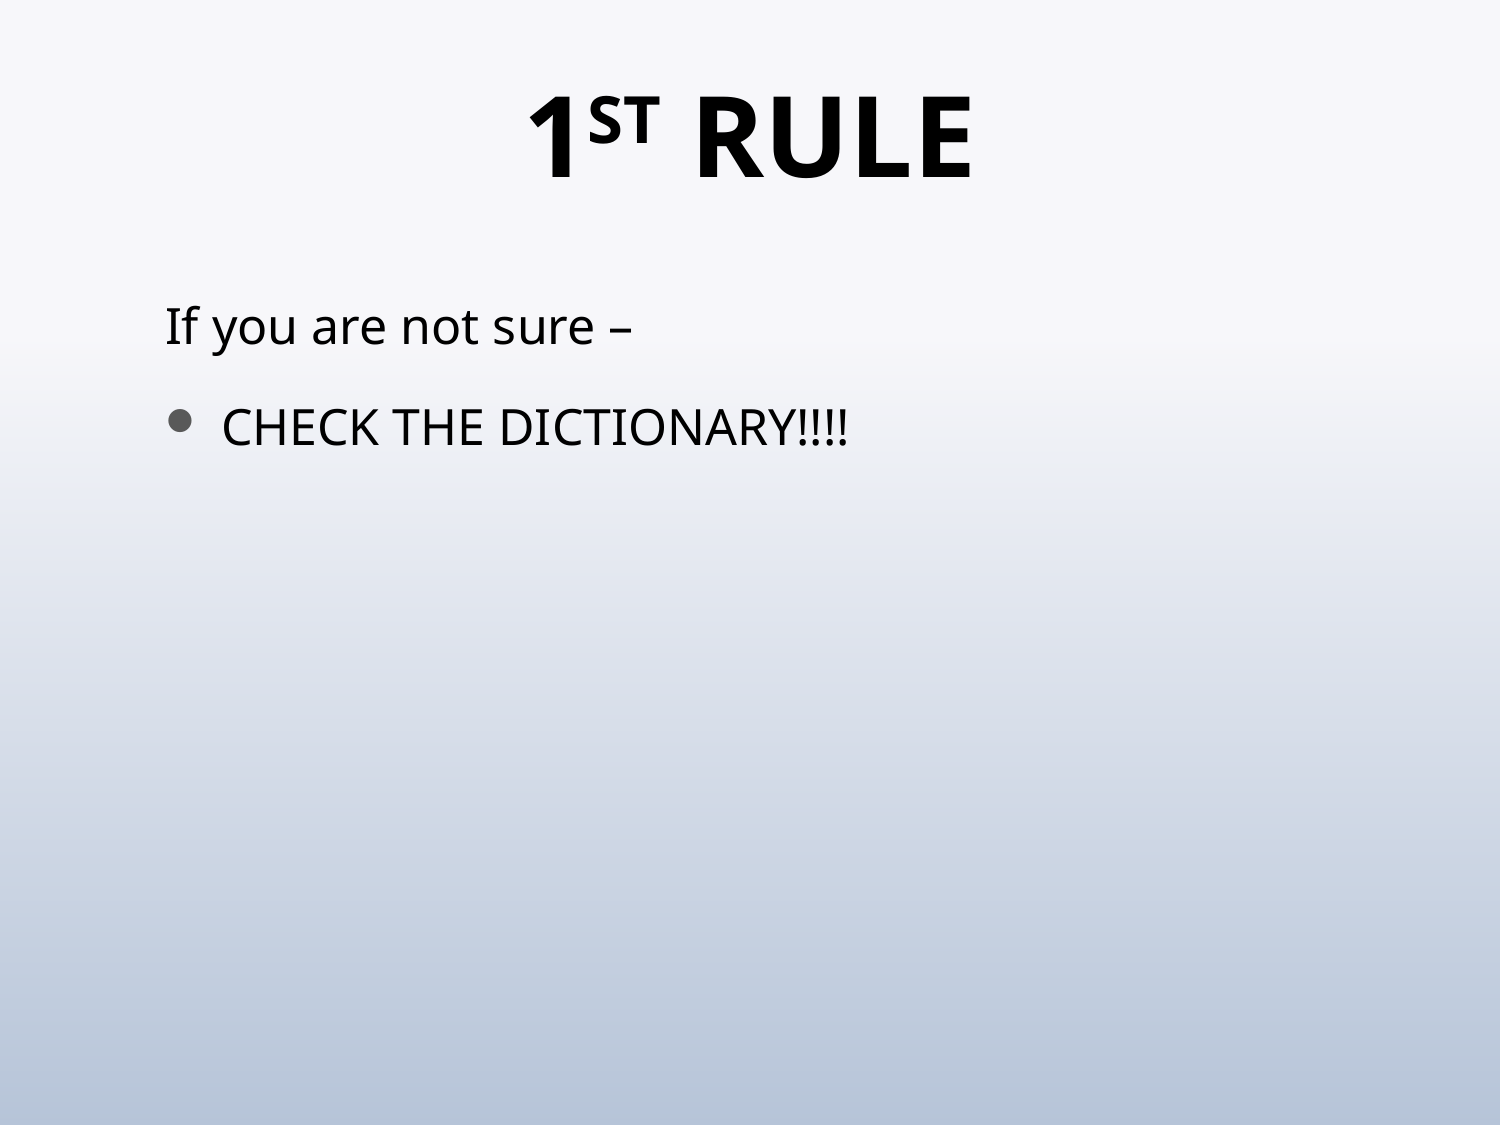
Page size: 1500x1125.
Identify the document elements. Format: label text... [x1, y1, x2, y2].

title 1ST RULE [150, 37, 1350, 245]
list If you are not sure – CHECK THE DICTIONARY!!!! [150, 286, 1350, 993]
